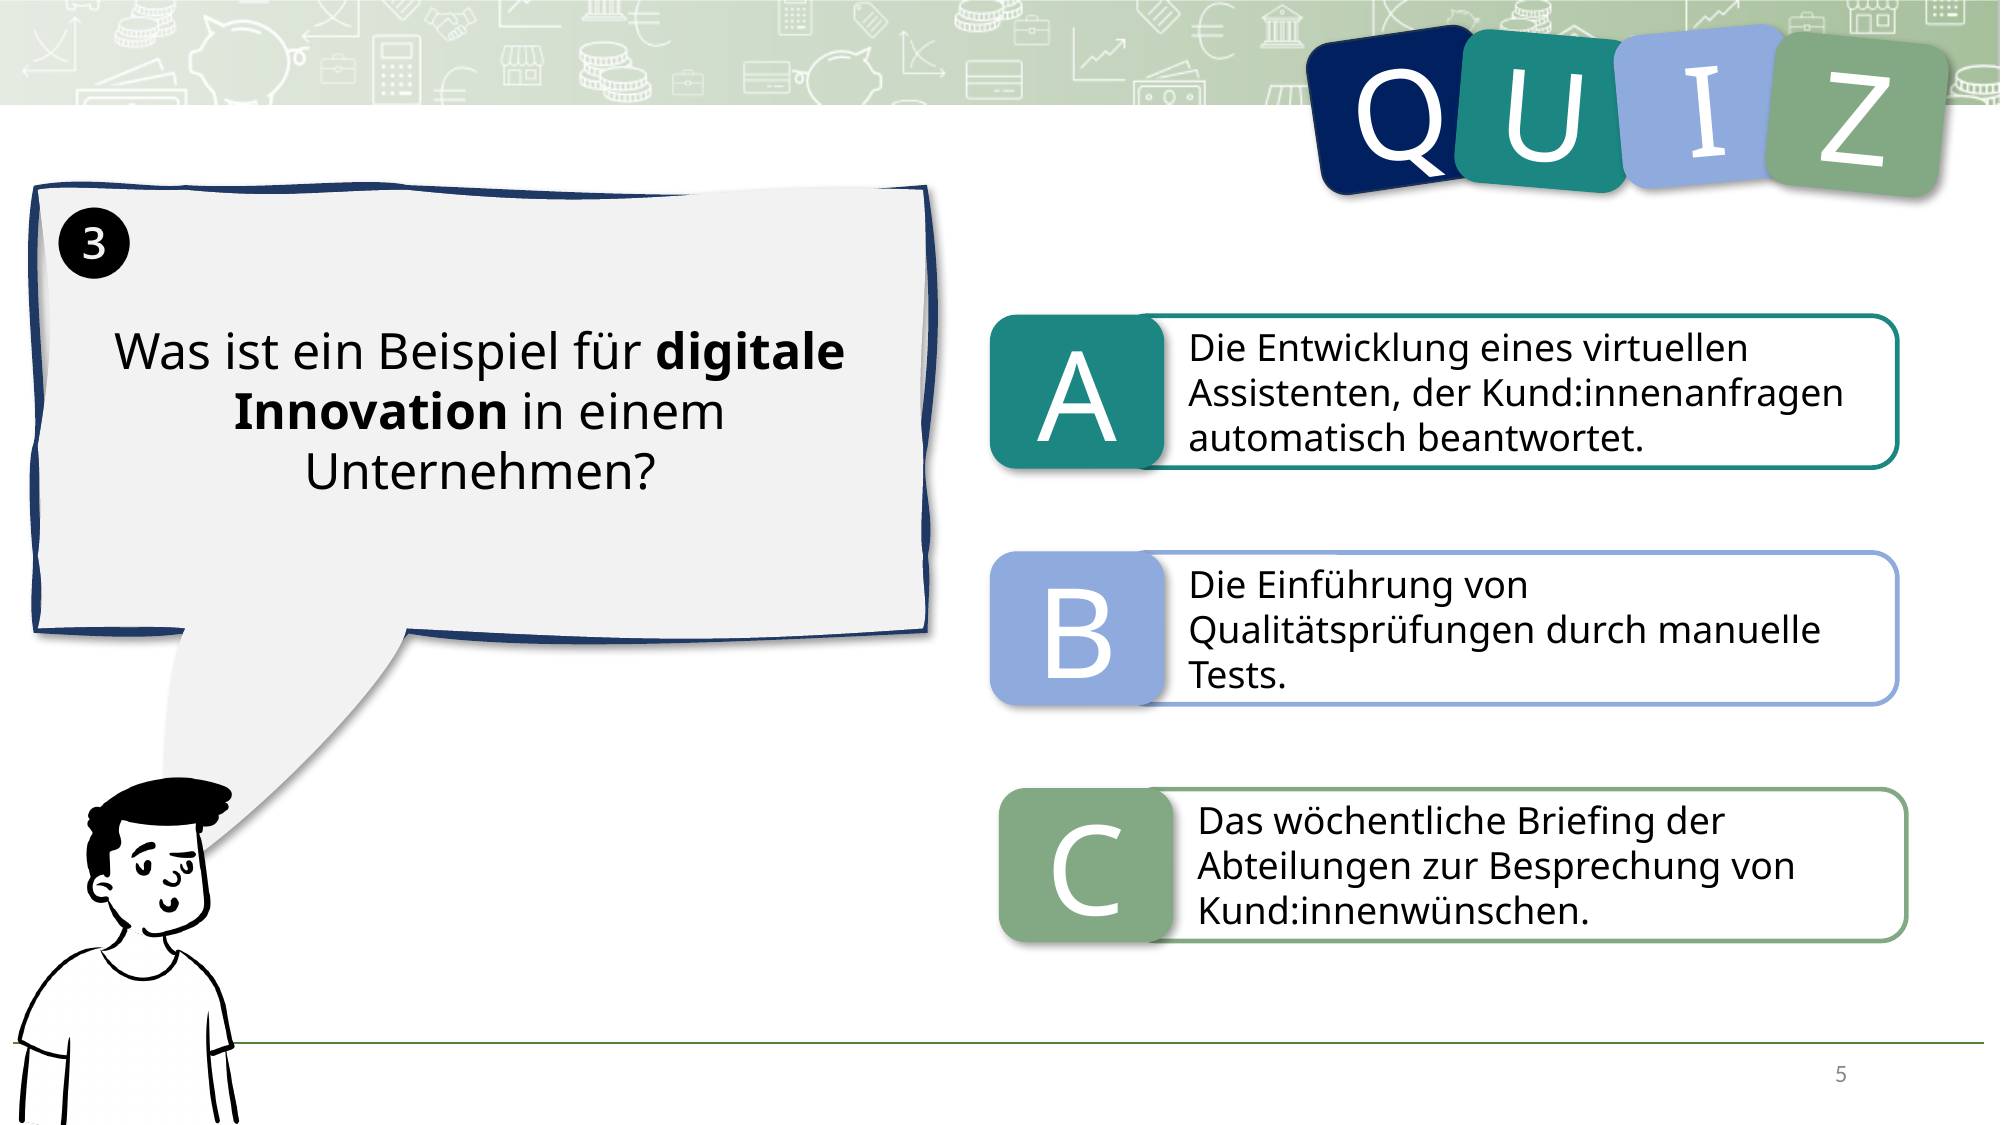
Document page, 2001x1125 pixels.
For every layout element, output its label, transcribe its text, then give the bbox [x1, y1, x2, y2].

text_box Das wöchentliche Briefing der Abteilungen zur Besprechung von Kund:innenwünschen. [1160, 788, 1908, 943]
picture [0, 0, 2000, 105]
text_box U [1454, 29, 1625, 194]
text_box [990, 315, 1898, 468]
picture [49, 198, 139, 288]
text_box Was ist ein Beispiel für digitale Innovation in einem Unternehmen? [31, 185, 935, 826]
picture [8, 770, 248, 1125]
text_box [990, 552, 1898, 705]
text_box C [998, 788, 1174, 943]
text_box Z [1764, 31, 1949, 198]
text_box Q [1305, 24, 1473, 196]
text_box I [1613, 24, 1784, 189]
slide_number 5 [1412, 1042, 1863, 1103]
